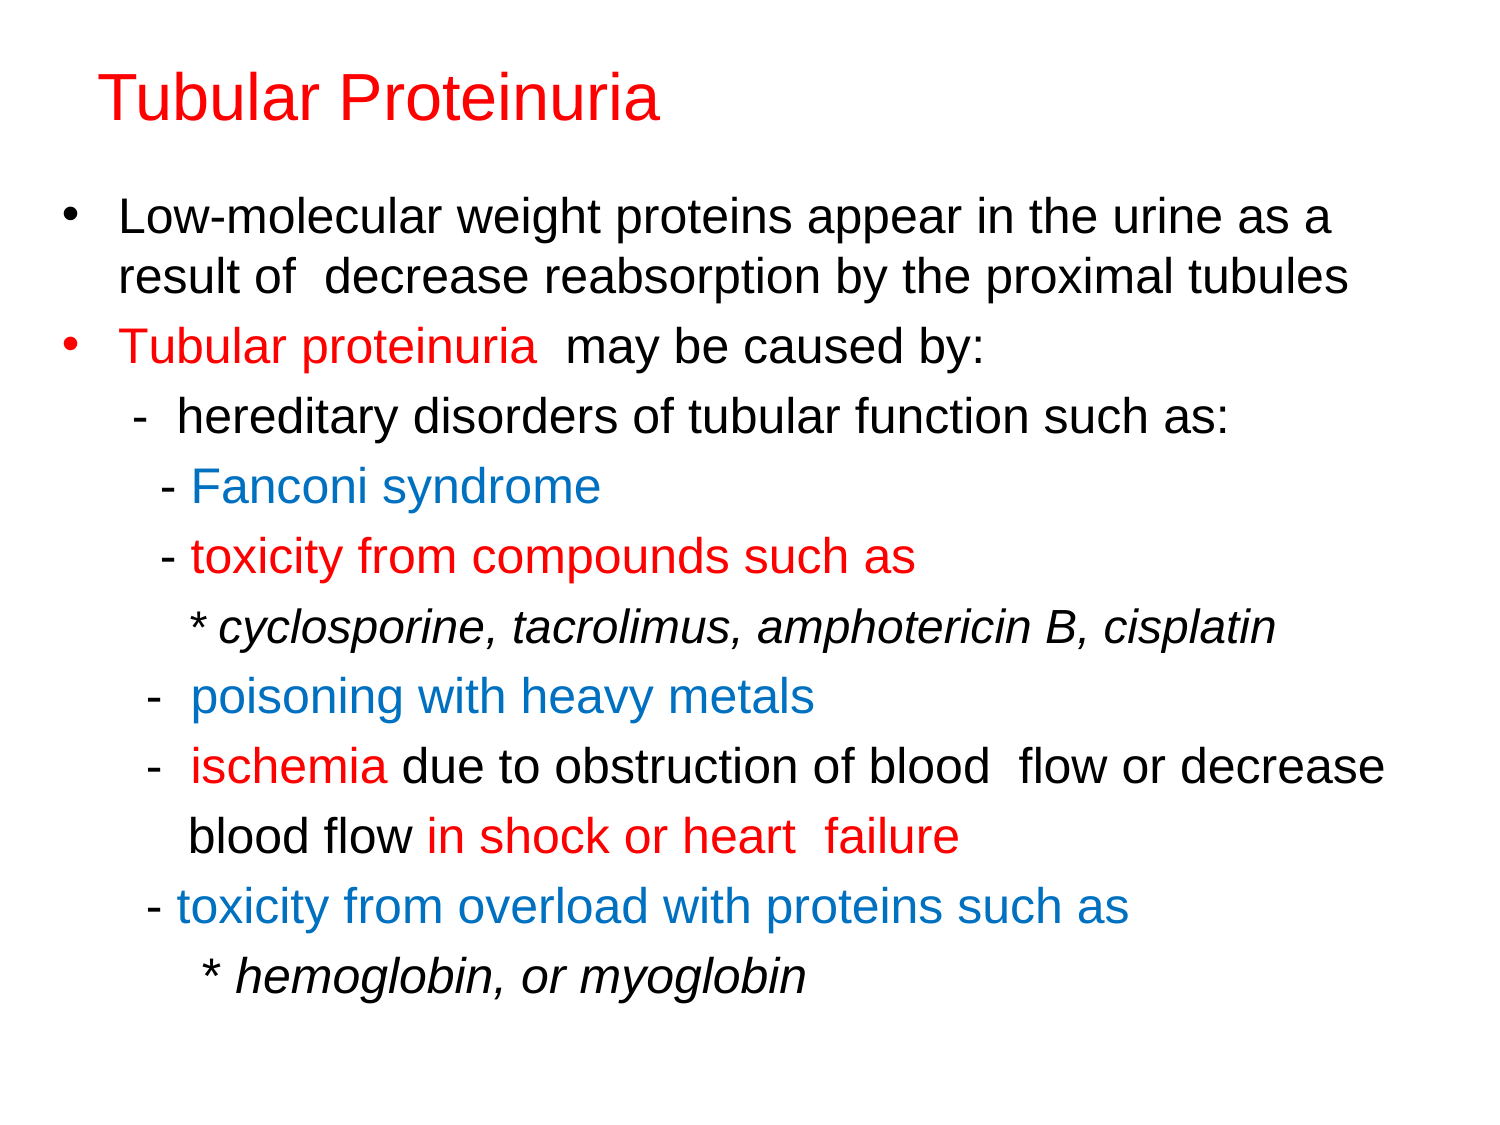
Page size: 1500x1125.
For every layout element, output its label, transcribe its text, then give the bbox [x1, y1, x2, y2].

list Low-molecular weight proteins appear in the urine as a result of decrease reabsorption by the proximal tubules Tubular proteinuria may be caused by: - hereditary disorders of tubular function such as: - Fanconi syndrome - toxicity from compounds such as * cyclosporine, tacrolimus, amphotericin B, cisplatin - poisoning with heavy metals - ischemia due to obstruction of blood flow or decrease blood flow in shock or heart failure - toxicity from overload with proteins such as * hemoglobin, or myoglobin [46, 175, 1456, 1090]
title Tubular Proteinuria [82, 0, 1432, 175]
